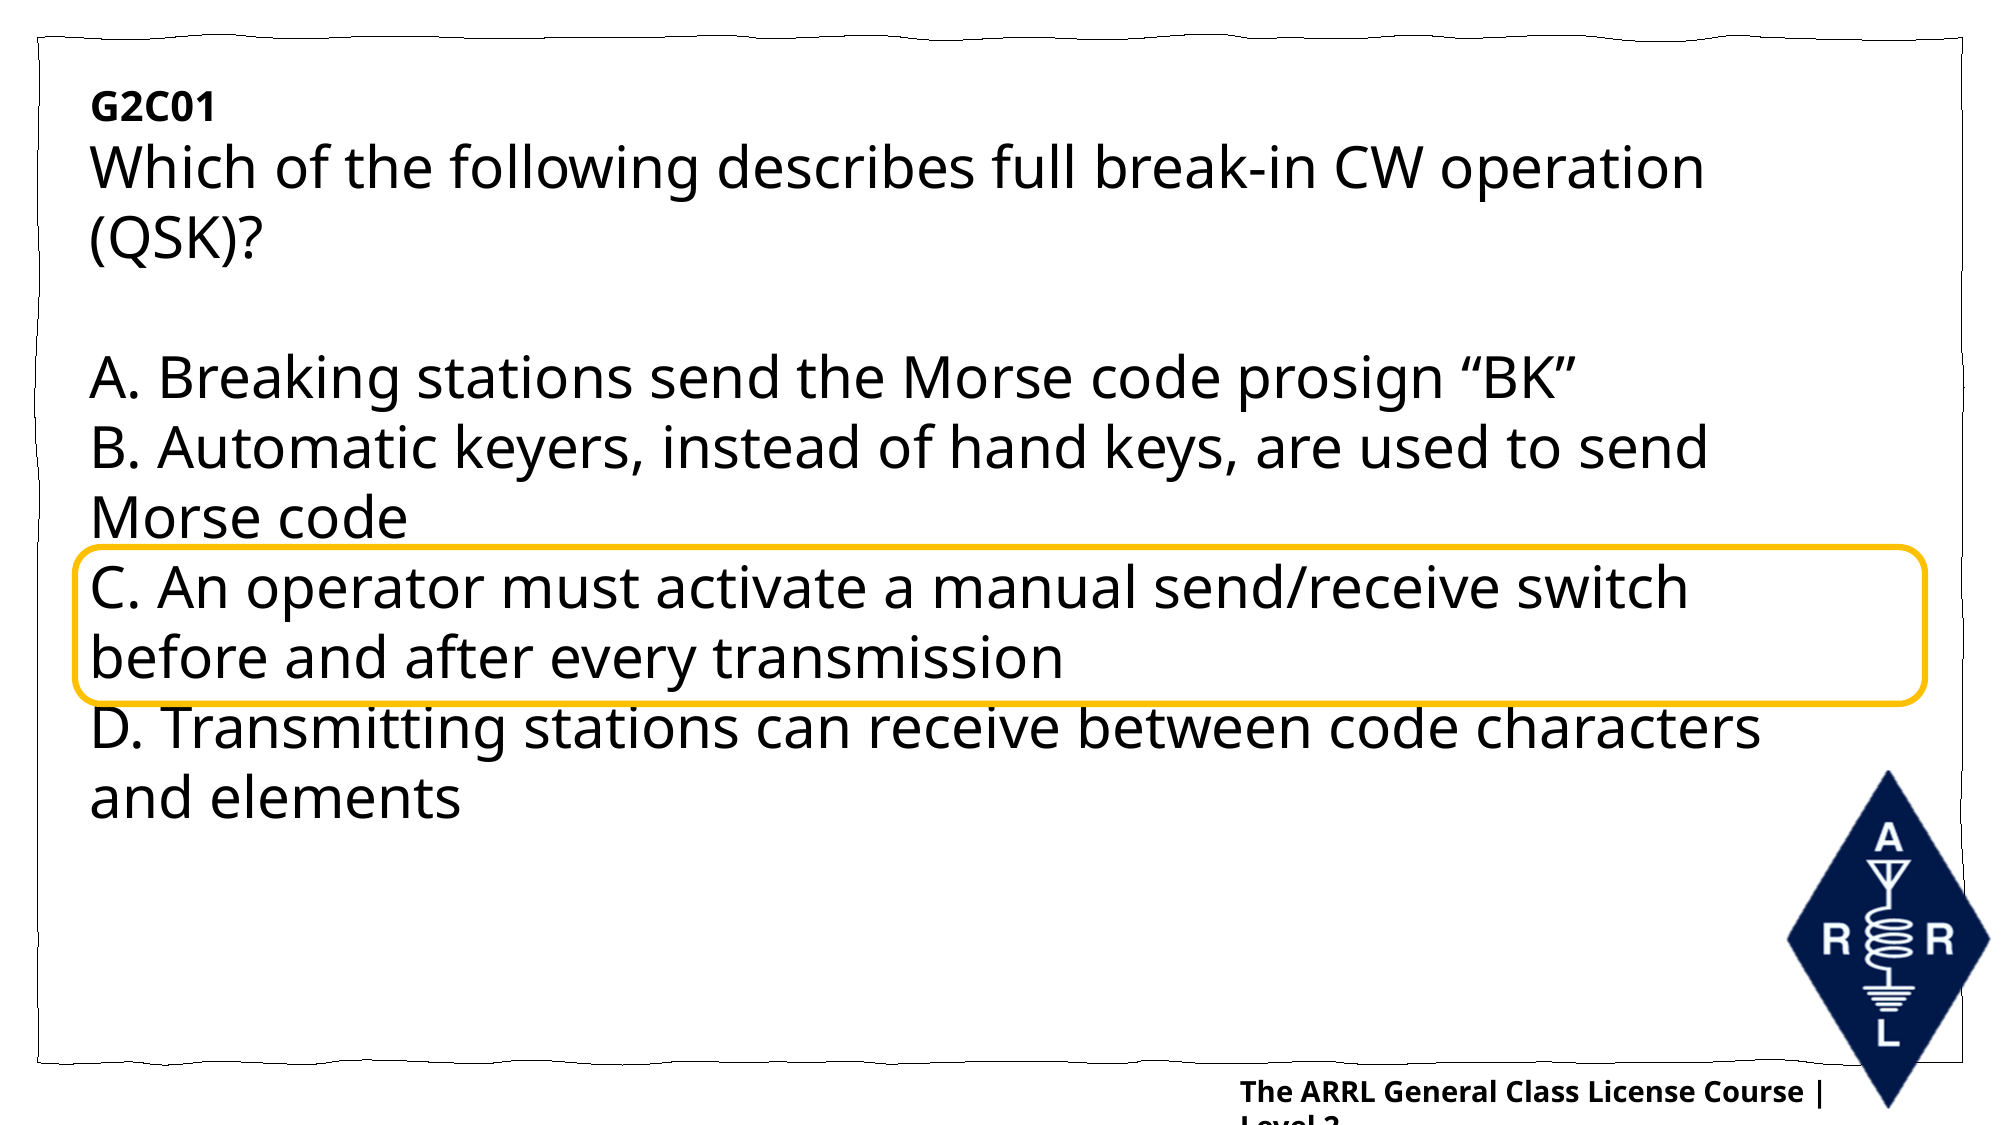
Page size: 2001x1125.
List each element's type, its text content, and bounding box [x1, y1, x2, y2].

text_box G2C01 Which of the following describes full break-in CW operation (QSK)? A. Breaking stations send the Morse code prosign “BK” B. Automatic keyers, instead of hand keys, are used to send Morse code C. An operator must activate a manual send/receive switch before and after every transmission D. Transmitting stations can receive between code characters and elements [75, 72, 1850, 562]
text_box [73, 545, 1927, 705]
text_box G2C01 Which of the following describes full break-in CW operation (QSK)? A. Breaking stations send the Morse code prosign “BK” B. Automatic keyers, instead of hand keys, are used to send Morse code C. An operator must activate a manual send/receive switch before and after every transmission D. Transmitting stations can receive between code characters and elements [75, 689, 1850, 838]
picture [1773, 752, 1999, 1125]
